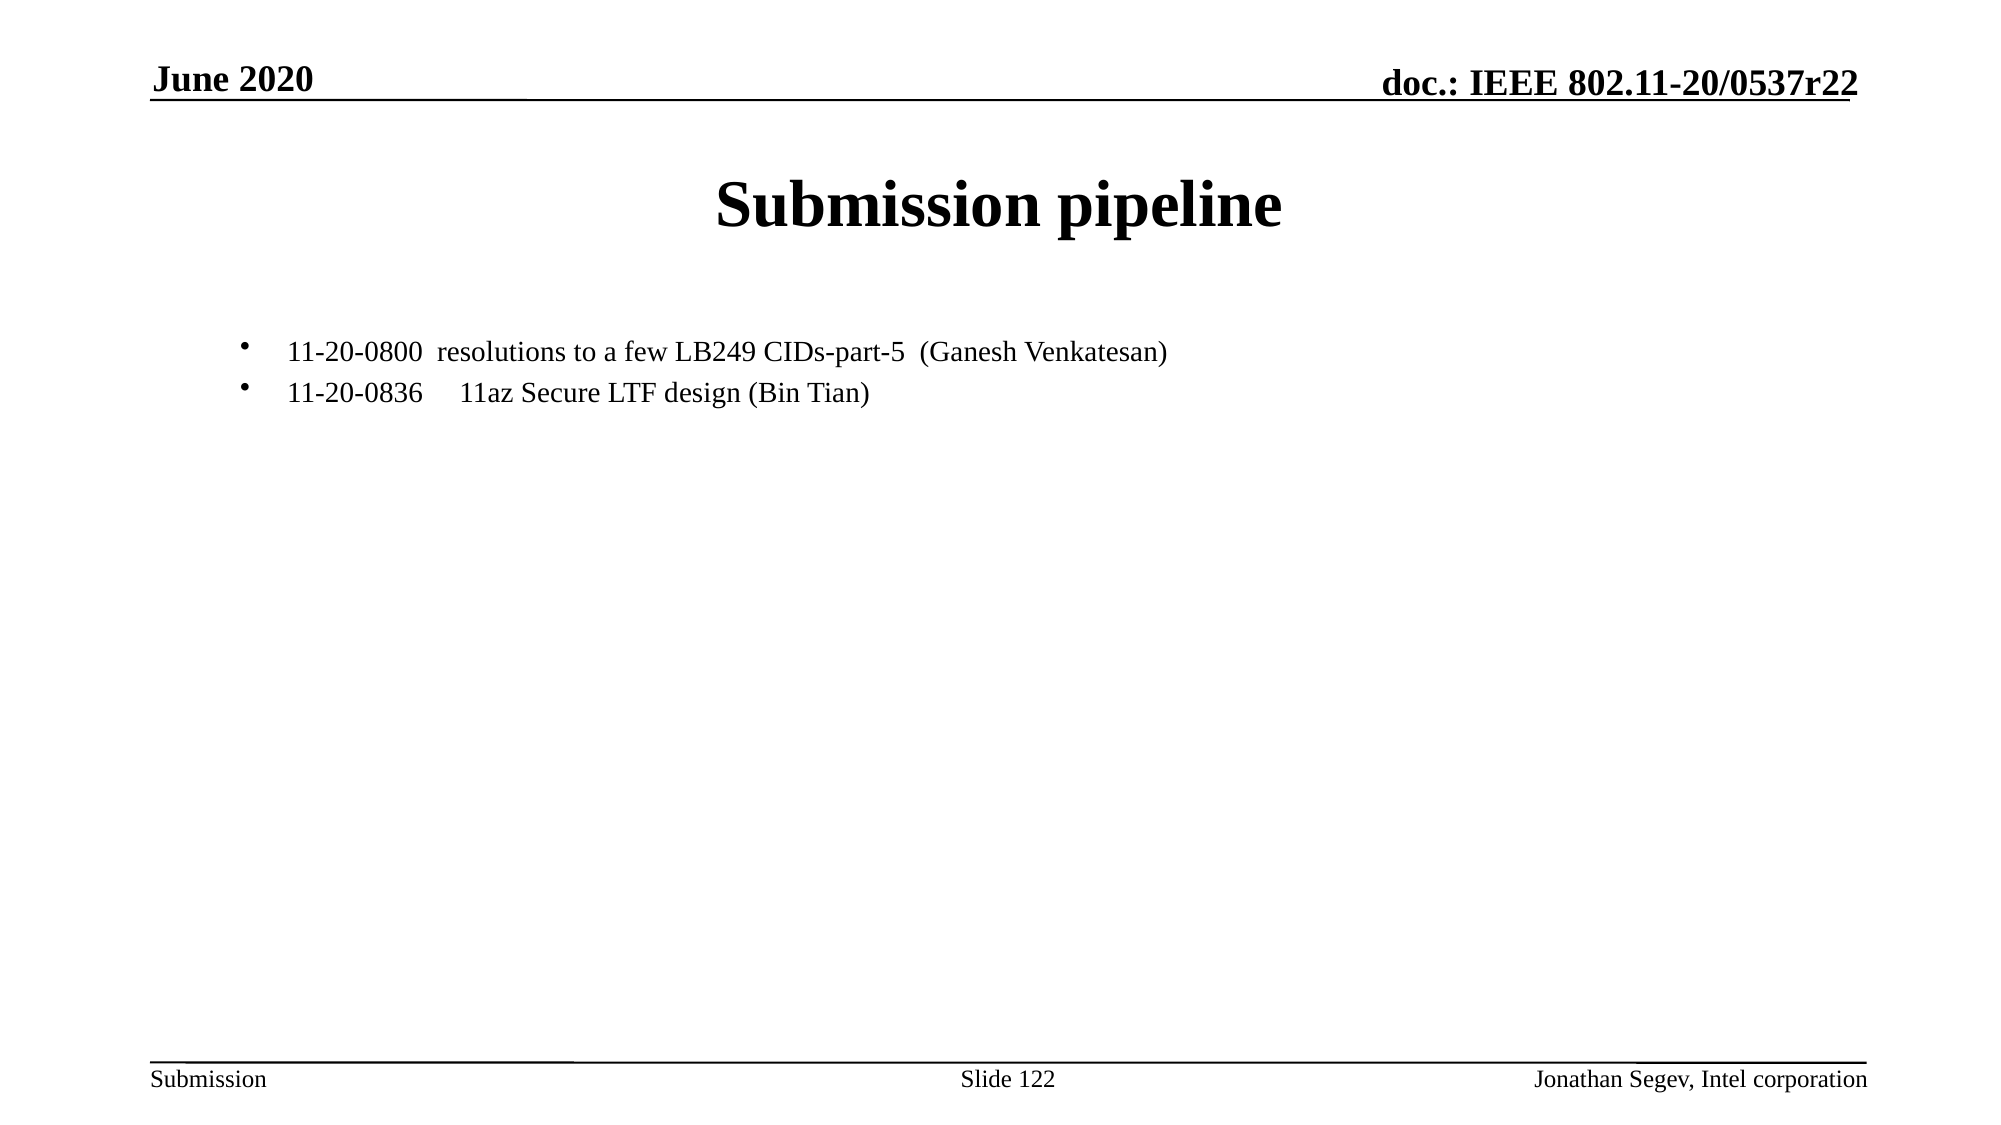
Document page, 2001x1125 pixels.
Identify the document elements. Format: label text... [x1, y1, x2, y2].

footer Jonathan Segev, Intel corporation [1171, 1061, 1869, 1093]
title Submission pipeline [149, 112, 1850, 288]
list 11-20-0800 resolutions to a few LB249 CIDs-part-5 (Ganesh Venkatesan) 11-20-0836 11az Secure LTF design (Bin Tian) [149, 324, 1850, 1000]
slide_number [152, 54, 563, 100]
slide_number Slide 122 [950, 1061, 1067, 1123]
